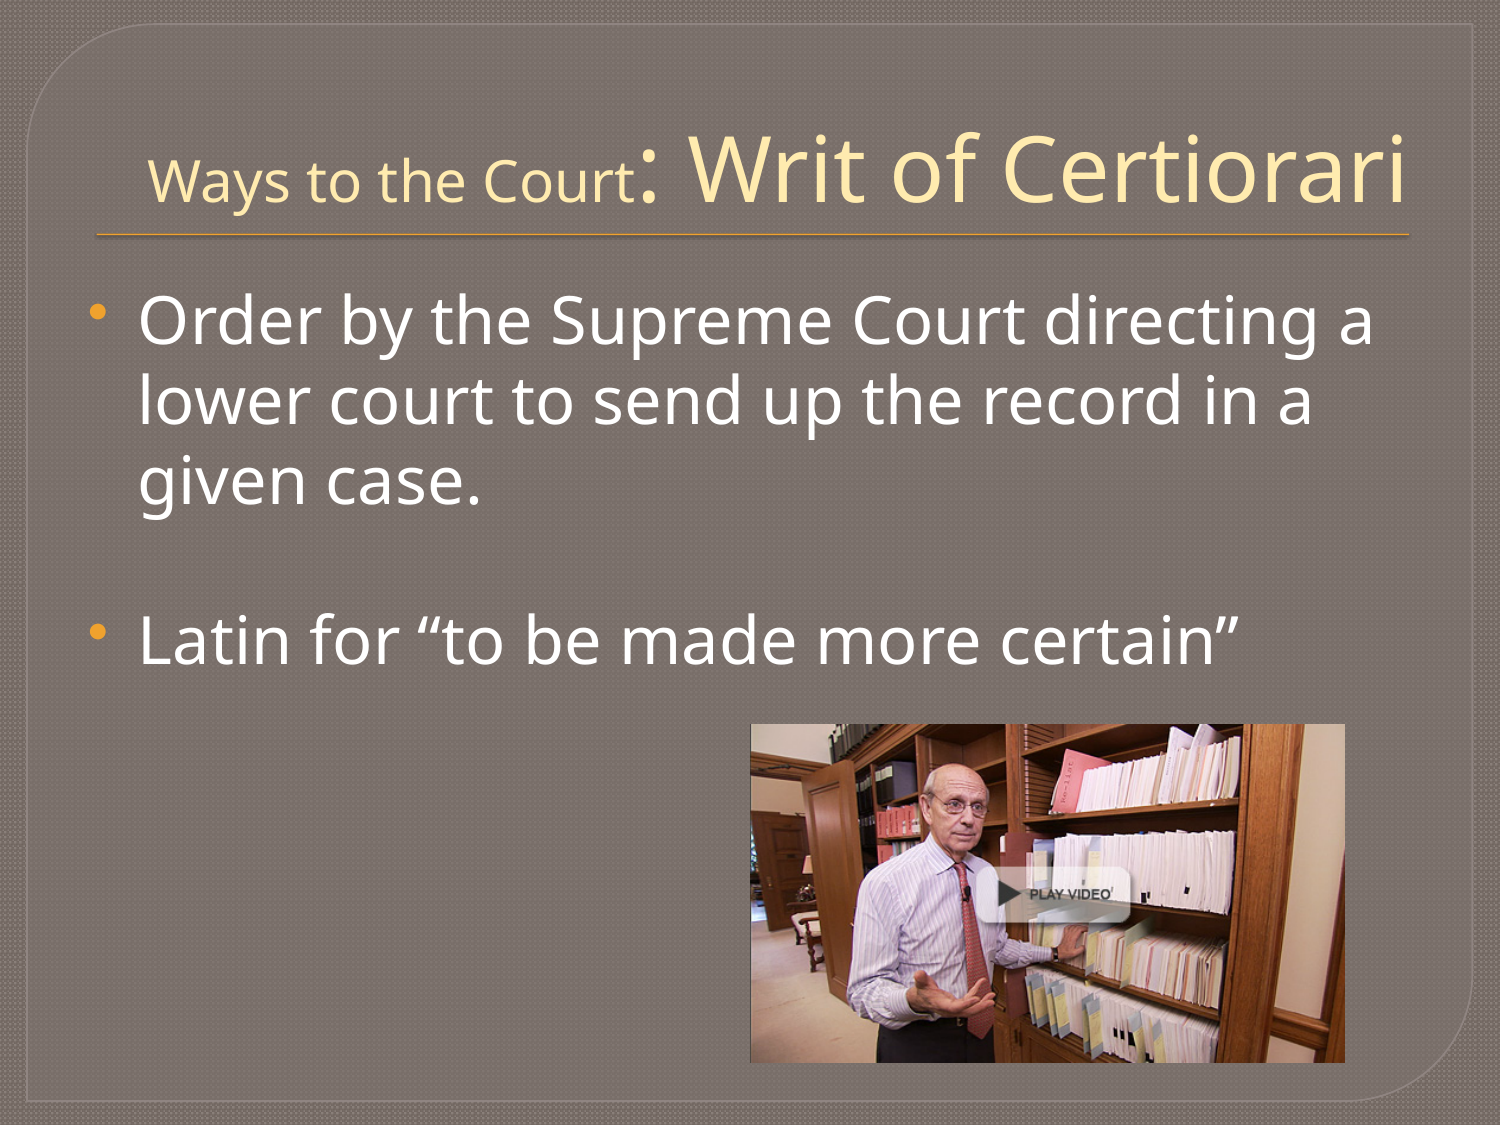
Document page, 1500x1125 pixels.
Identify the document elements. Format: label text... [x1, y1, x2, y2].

list Order by the Supreme Court directing a lower court to send up the record in a given case. Latin for “to be made more certain” [75, 270, 1425, 725]
picture [749, 724, 1345, 1063]
title Ways to the Court: Writ of Certiorari [75, 41, 1425, 230]
